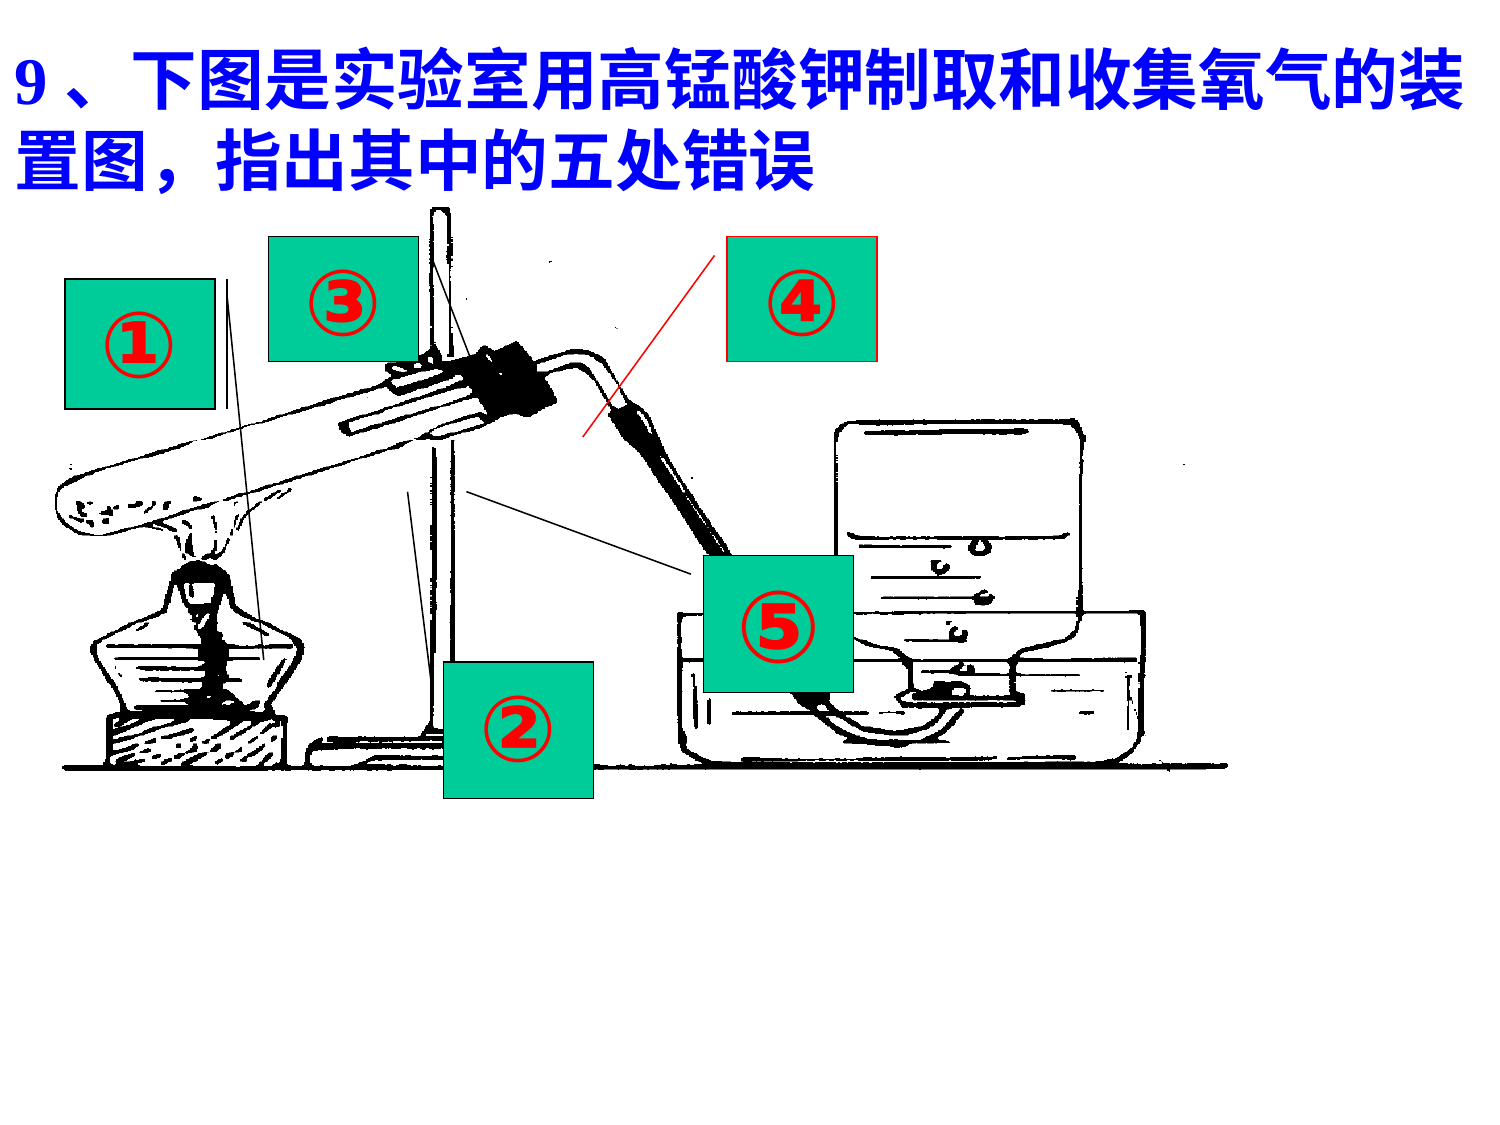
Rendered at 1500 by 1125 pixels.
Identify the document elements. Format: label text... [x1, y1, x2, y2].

text_box 9、下图是实验室用高锰酸钾制取和收集氧气的装置图，指出其中的五处错误 [0, 30, 1500, 206]
text_box [950, 54, 1388, 115]
picture [26, 207, 1247, 788]
